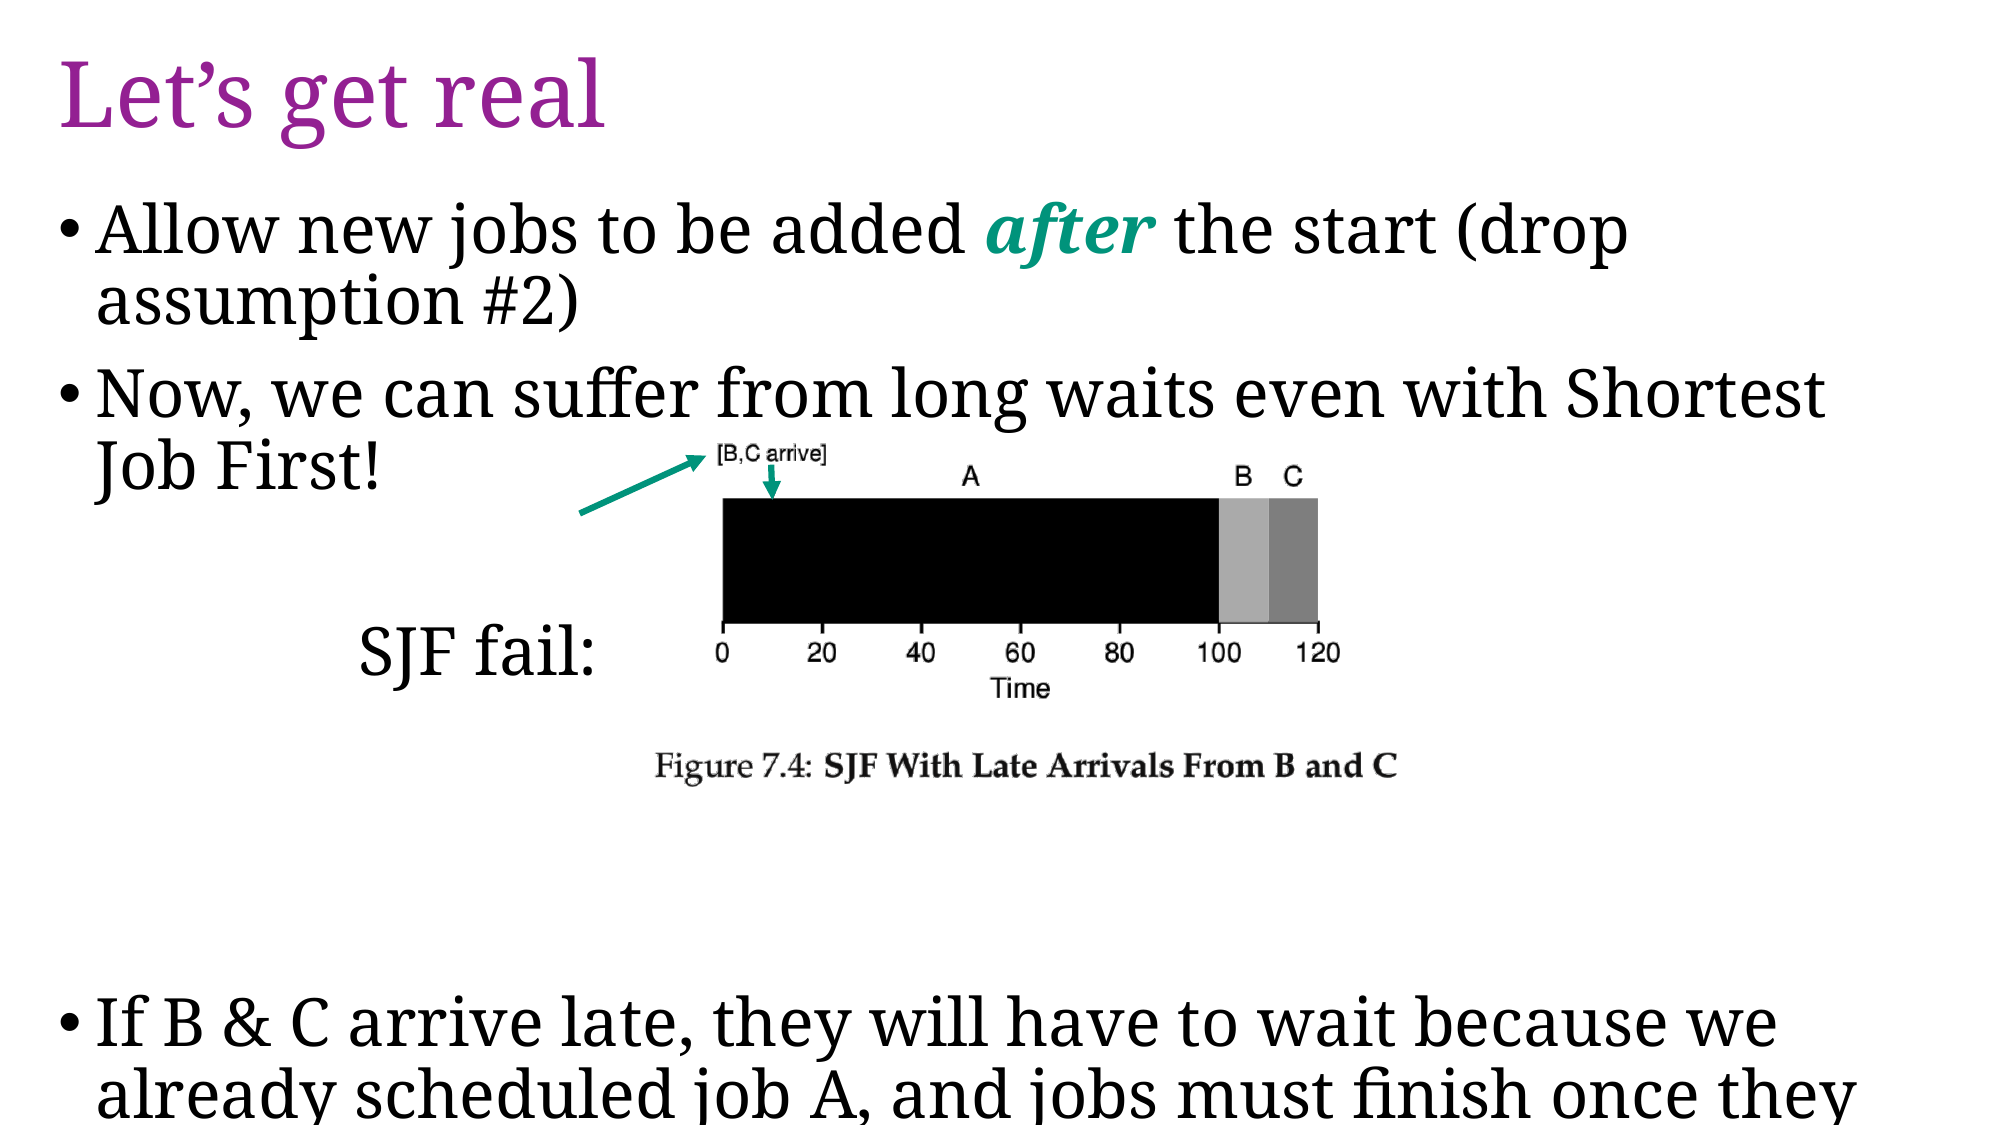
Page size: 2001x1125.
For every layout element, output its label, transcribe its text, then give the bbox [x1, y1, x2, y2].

title Let’s get real [43, 25, 1953, 171]
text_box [579, 455, 707, 514]
picture [647, 434, 1401, 794]
list Allow new jobs to be added after the start (drop assumption #2) Now, we can suffer from long waits even with Shortest Job First! SJF fail: If B & C arrive late, they will have to wait because we already scheduled job A, and jobs must finish once they start (assumption #3) Average turnaround time = (100 + (110-10) + (120-10))/3 = 103.3 😞 [43, 188, 1953, 1106]
